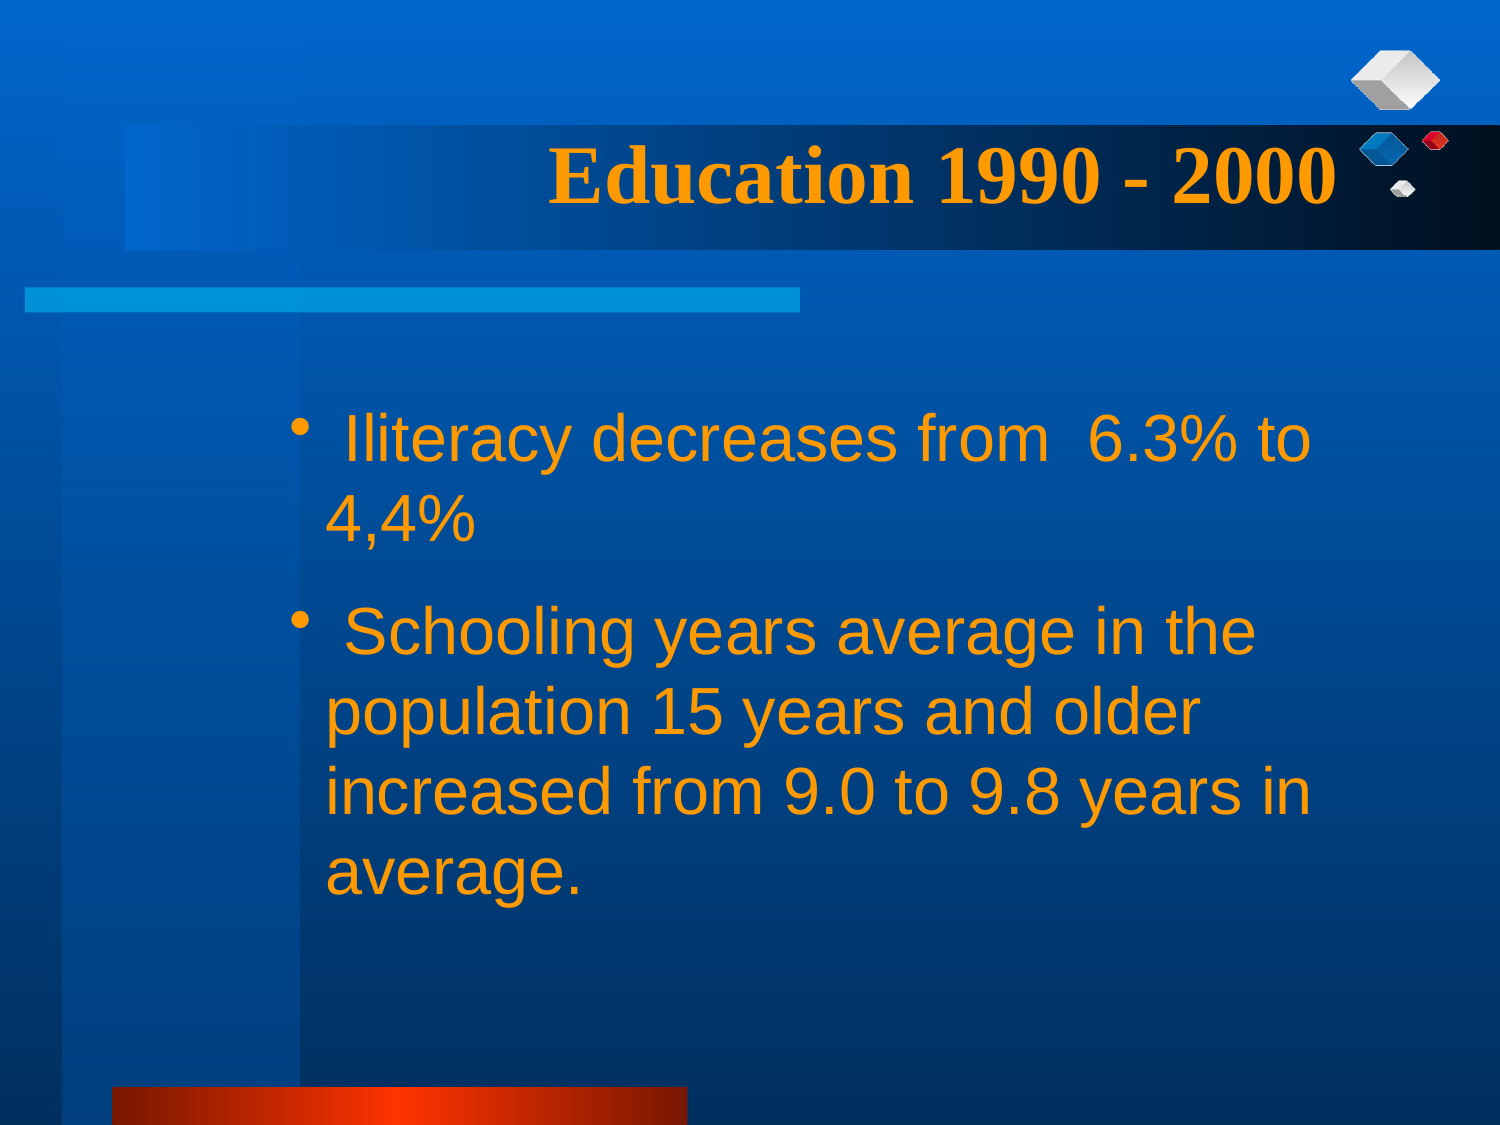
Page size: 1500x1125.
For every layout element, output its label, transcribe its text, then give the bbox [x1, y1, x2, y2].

picture [1438, 49, 1449, 112]
text_box Iliteracy decreases from 6.3% to 4,4% Schooling years average in the population 15 years and older increased from 9.0 to 9.8 years in average. [275, 387, 1425, 916]
text_box [1025, 37, 1438, 112]
text_box Education 1990 - 2000 [387, 112, 1500, 228]
text_box [1025, 228, 1438, 275]
